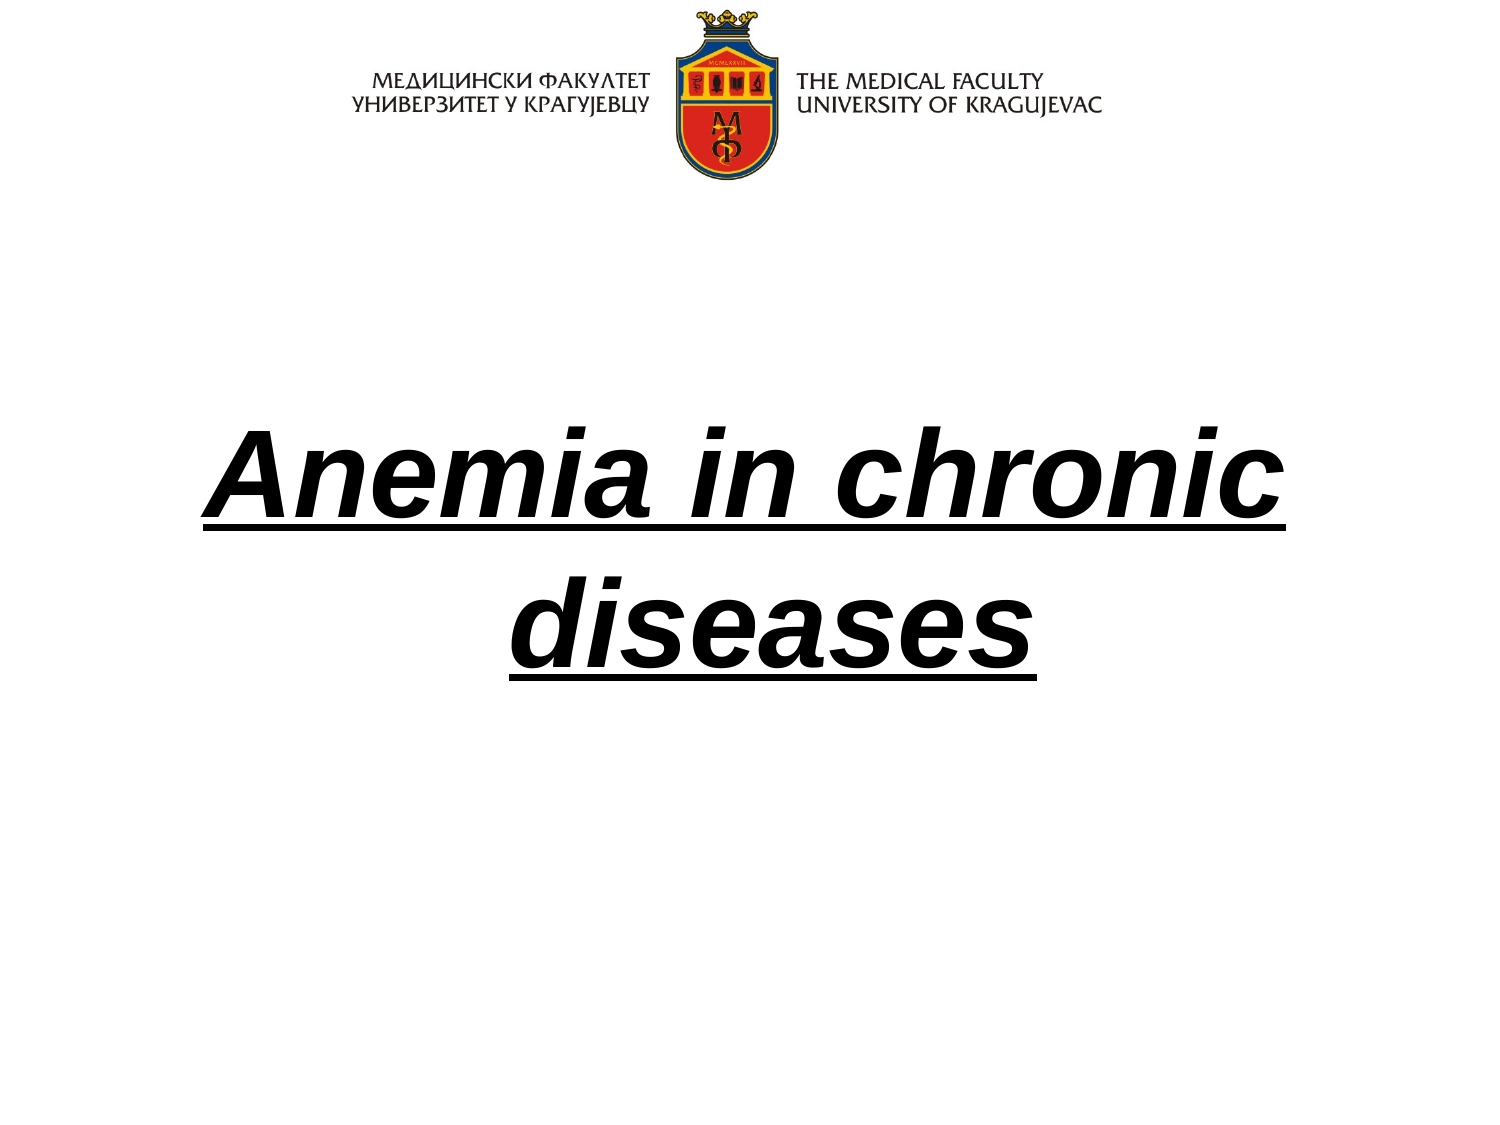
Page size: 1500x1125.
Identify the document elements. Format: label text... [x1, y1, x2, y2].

picture [328, 0, 1125, 191]
text_box Anemia in chronic diseases [88, 385, 1401, 1106]
